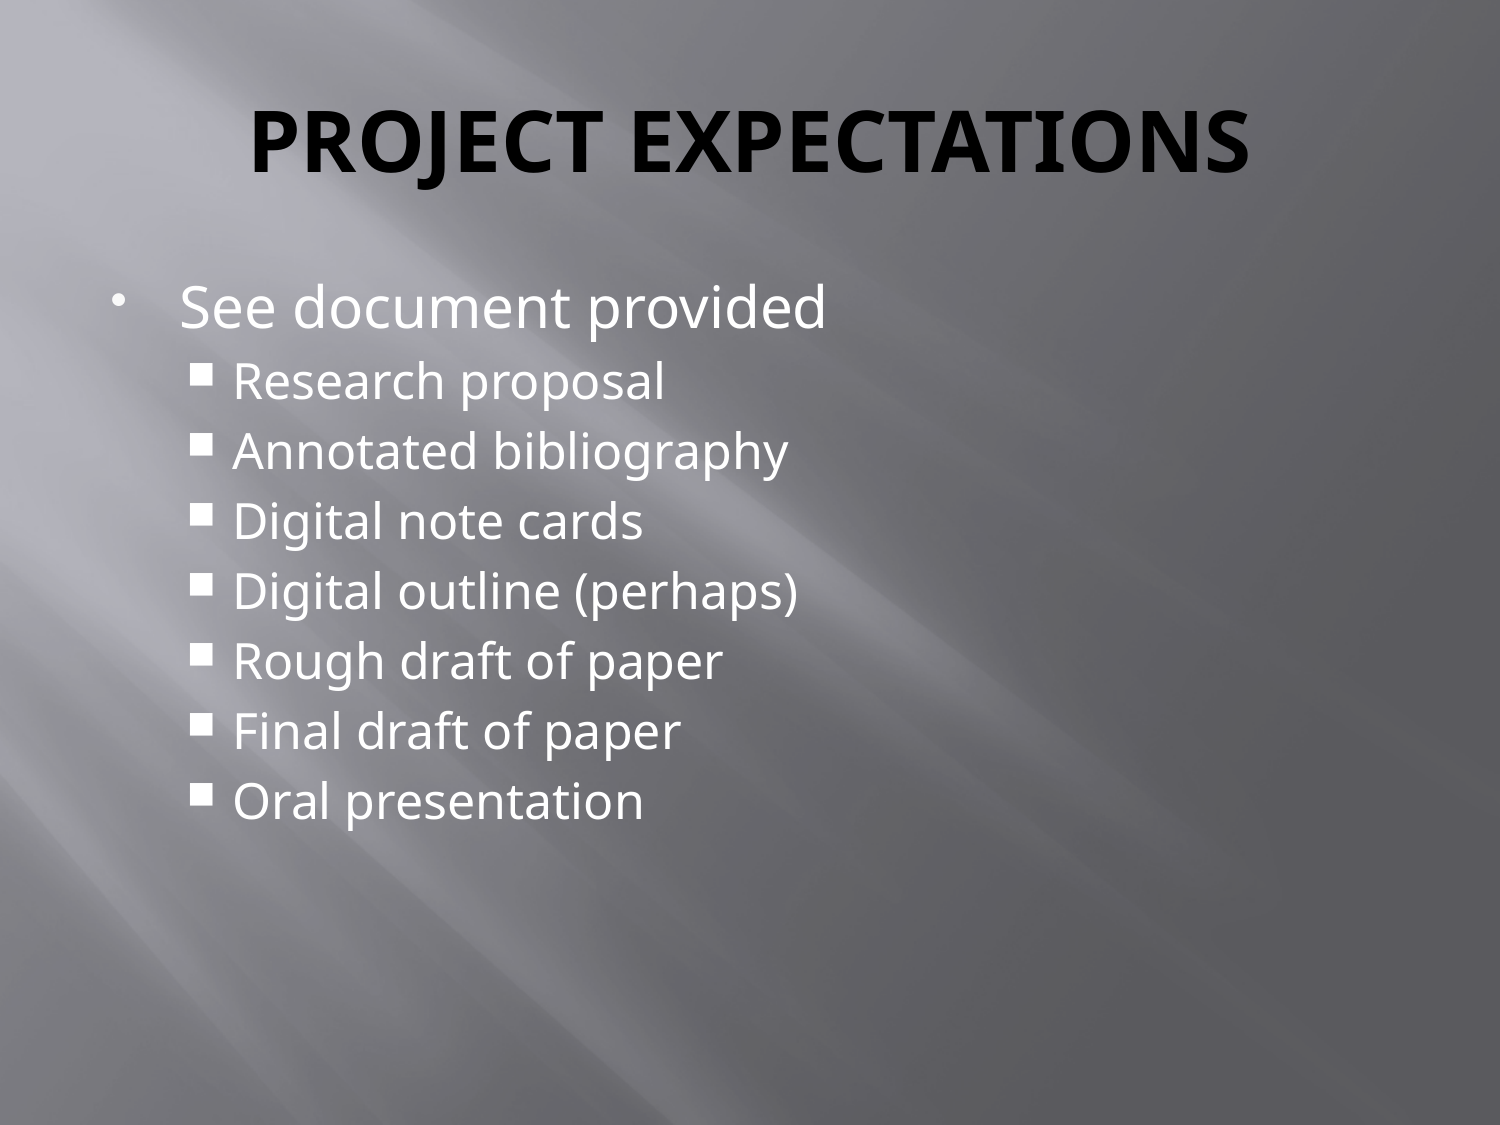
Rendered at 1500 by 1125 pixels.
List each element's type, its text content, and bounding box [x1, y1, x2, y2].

list See document provided Research proposal Annotated bibliography Digital note cards Digital outline (perhaps) Rough draft of paper Final draft of paper Oral presentation [75, 262, 1425, 1035]
title PROJECT EXPECTATIONS [75, 45, 1425, 233]
